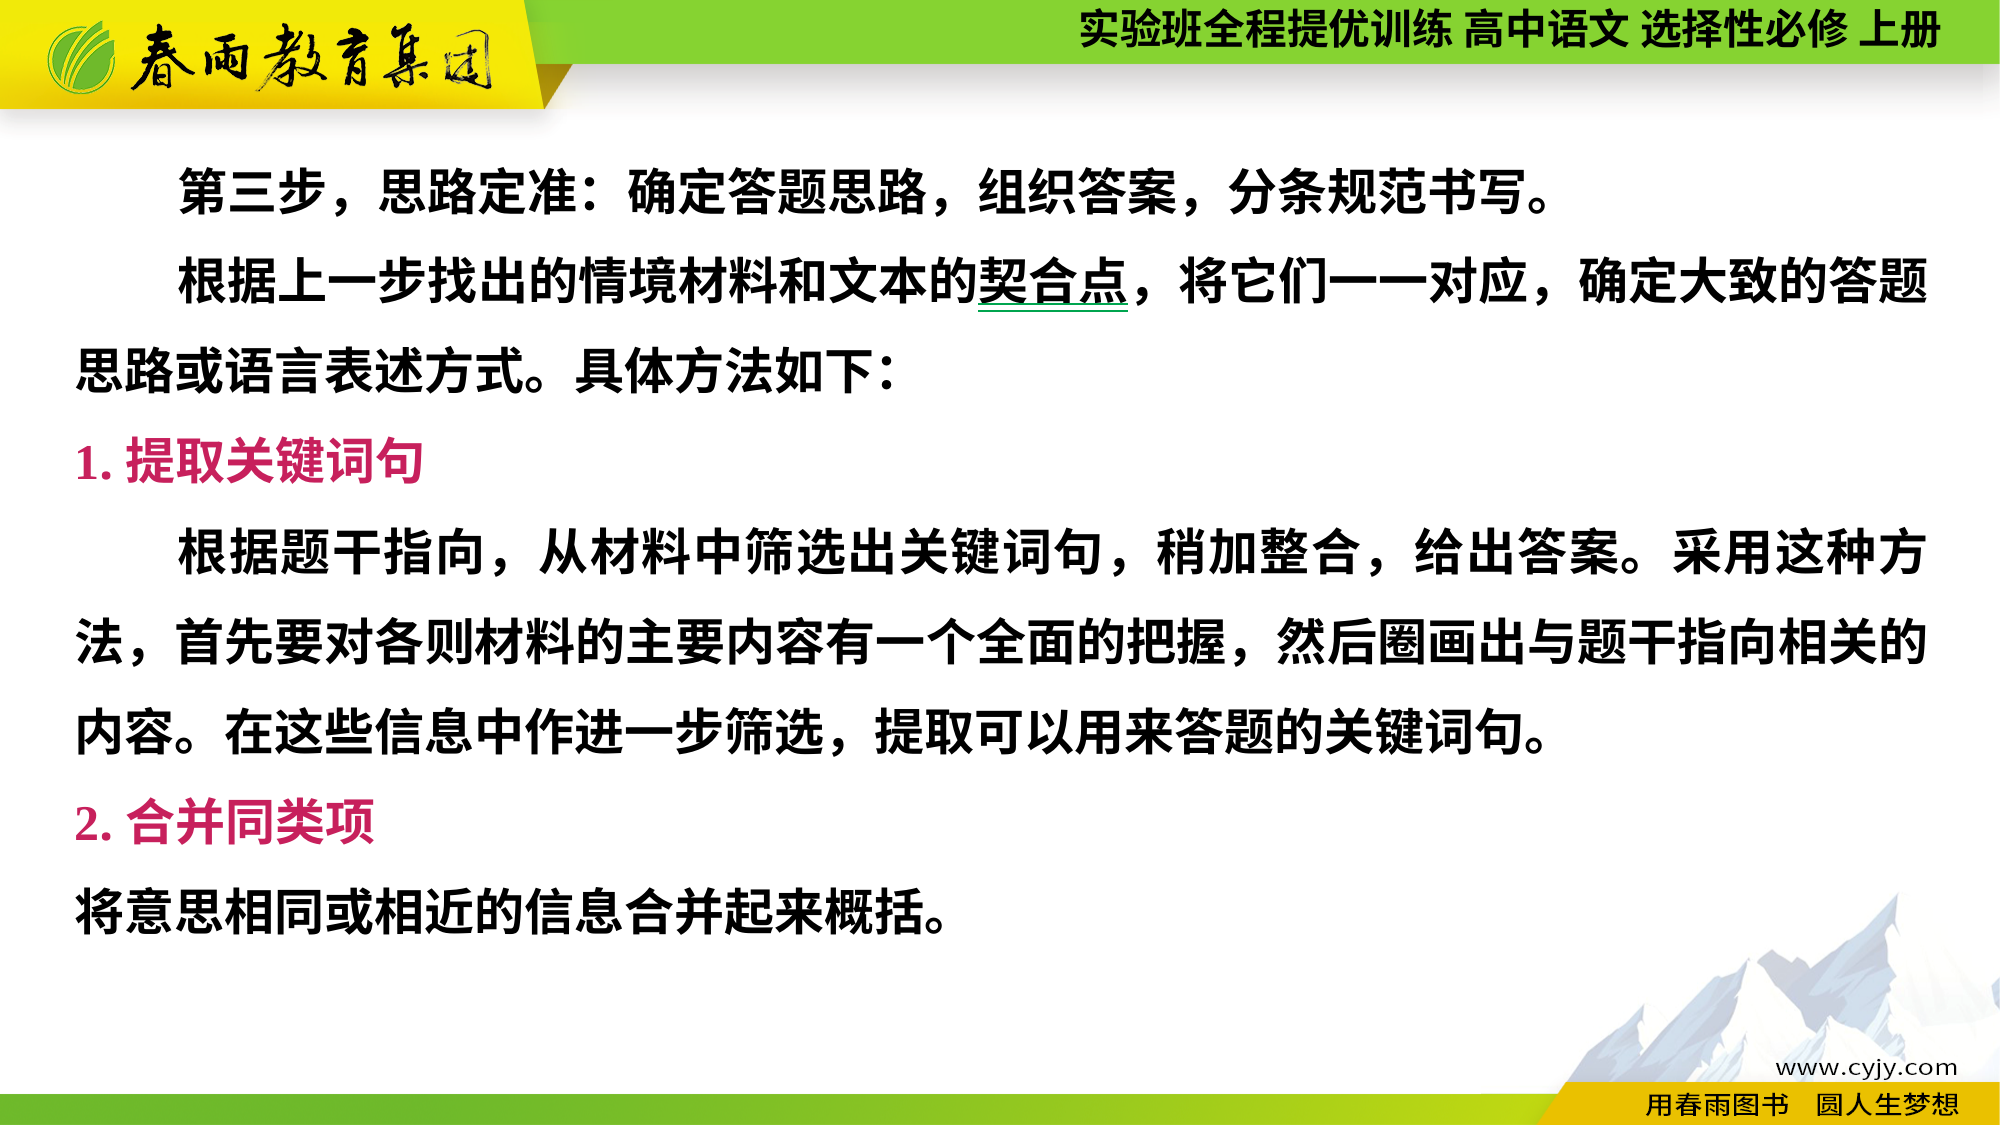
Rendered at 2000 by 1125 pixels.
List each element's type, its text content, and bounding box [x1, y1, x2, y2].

picture [0, 0, 2000, 1125]
list 第三步，思路定准：确定答题思路，组织答案，分条规范书写。 根据上一步找出的情境材料和文本的契合点，将它们一一对应，确定大致的答题思路或语言表述方式。具体方法如下： 1.提取关键词句 根据题干指向，从材料中筛选出关键词句，稍加整合，给出答案。采用这种方法，首先要对各则材料的主要内容有一个全面的把握，然后圈画出与题干指向相关的内容。在这些信息中作进一步筛选，提取可以用来答题的关键词句。 2.合并同类项 将意思相同或相近的信息合并起来概括。 [59, 122, 1944, 956]
